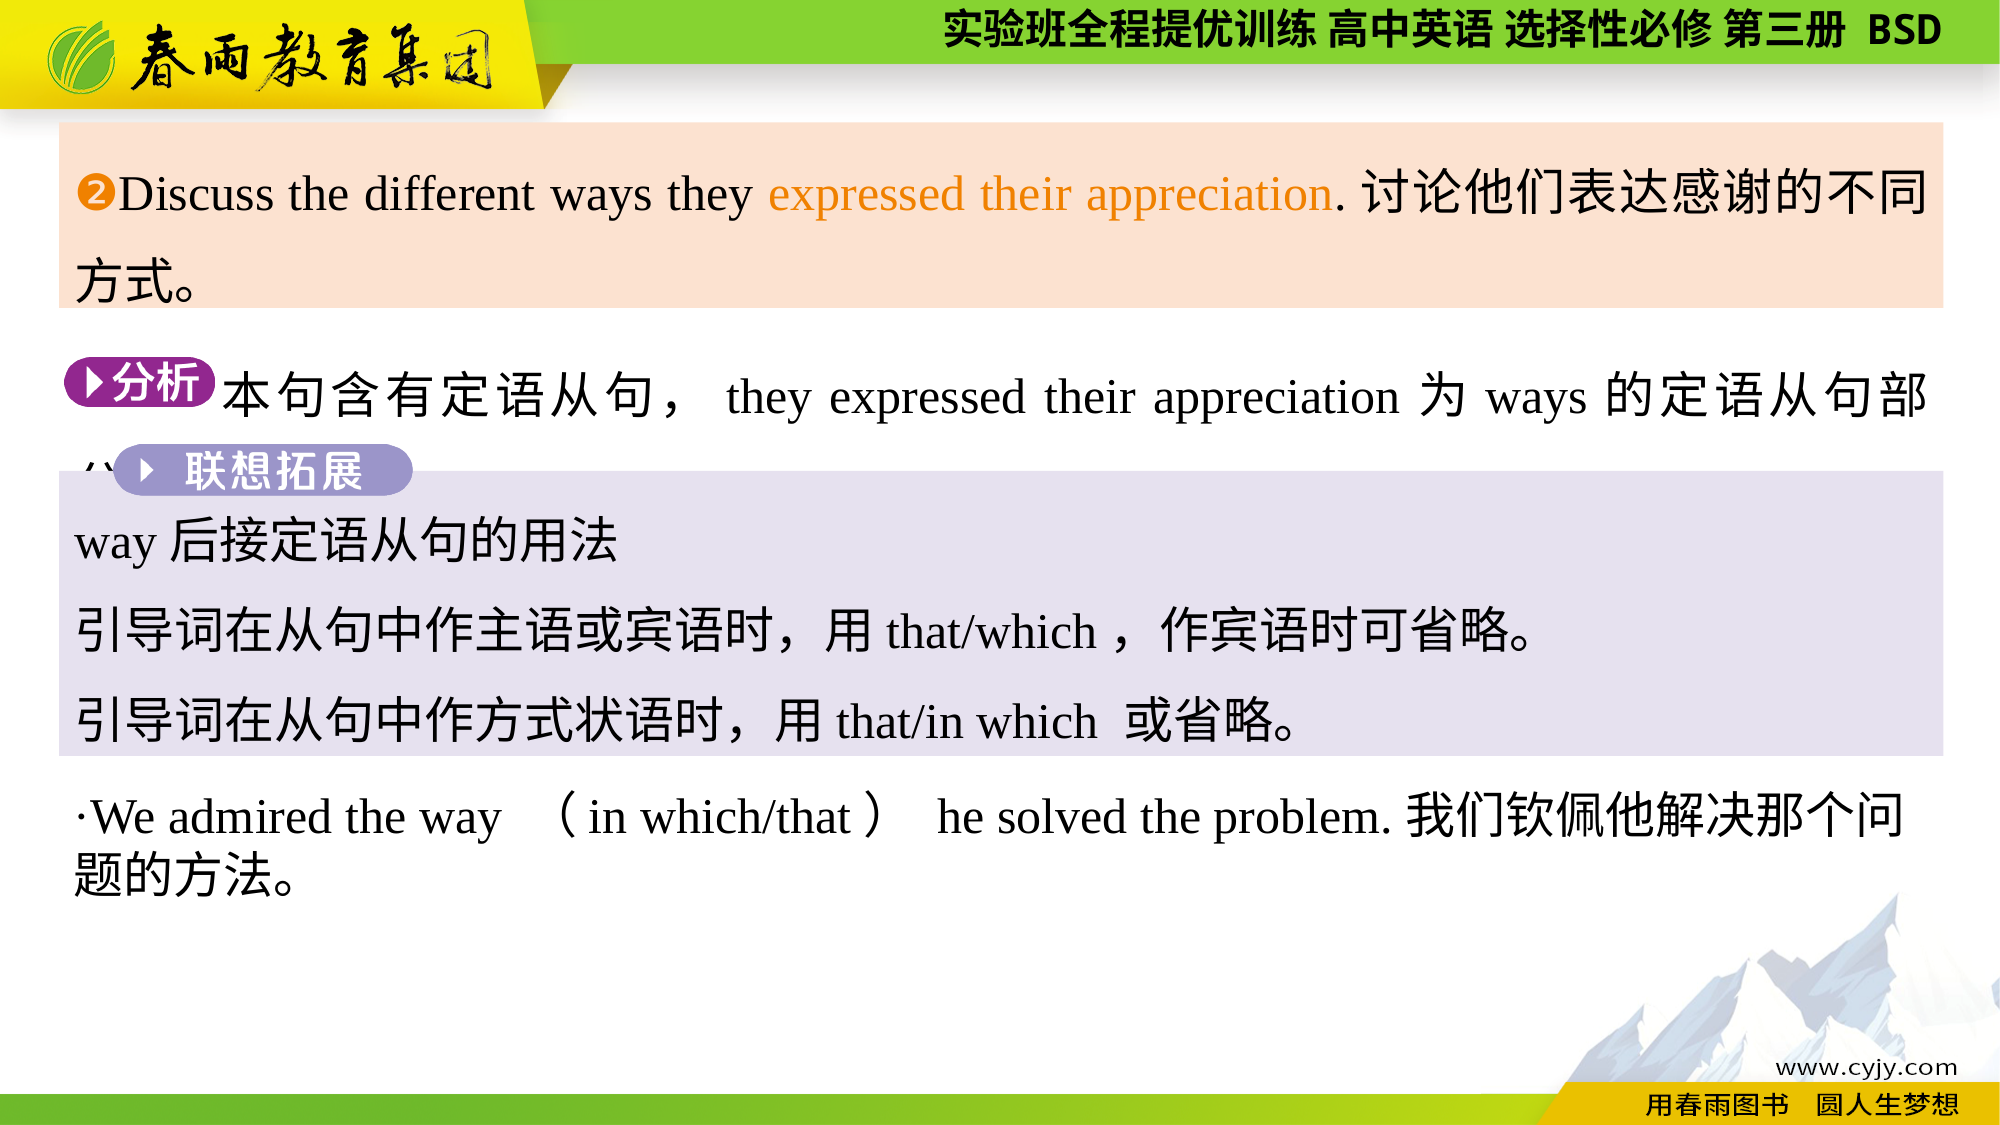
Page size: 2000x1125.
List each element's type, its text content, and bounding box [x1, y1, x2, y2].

text_box way后接定语从句的用法 引导词在从句中作主语或宾语时，用that/which，作宾语时可省略。 引导词在从句中作方式状语时，用that/in which 或省略。 [59, 470, 1944, 756]
text_box 本句含有定语从句，they expressed their appreciation为ways的定语从句部分。 [59, 326, 1944, 470]
list ❷Discuss the different ways they expressed their appreciation.讨论他们表达感谢的不同方式。 [59, 122, 1944, 308]
picture [0, 0, 2000, 1125]
text_box ·We admired the way （in which/that） he solved the problem.我们钦佩他解决那个问题的方法。 [59, 776, 1944, 912]
